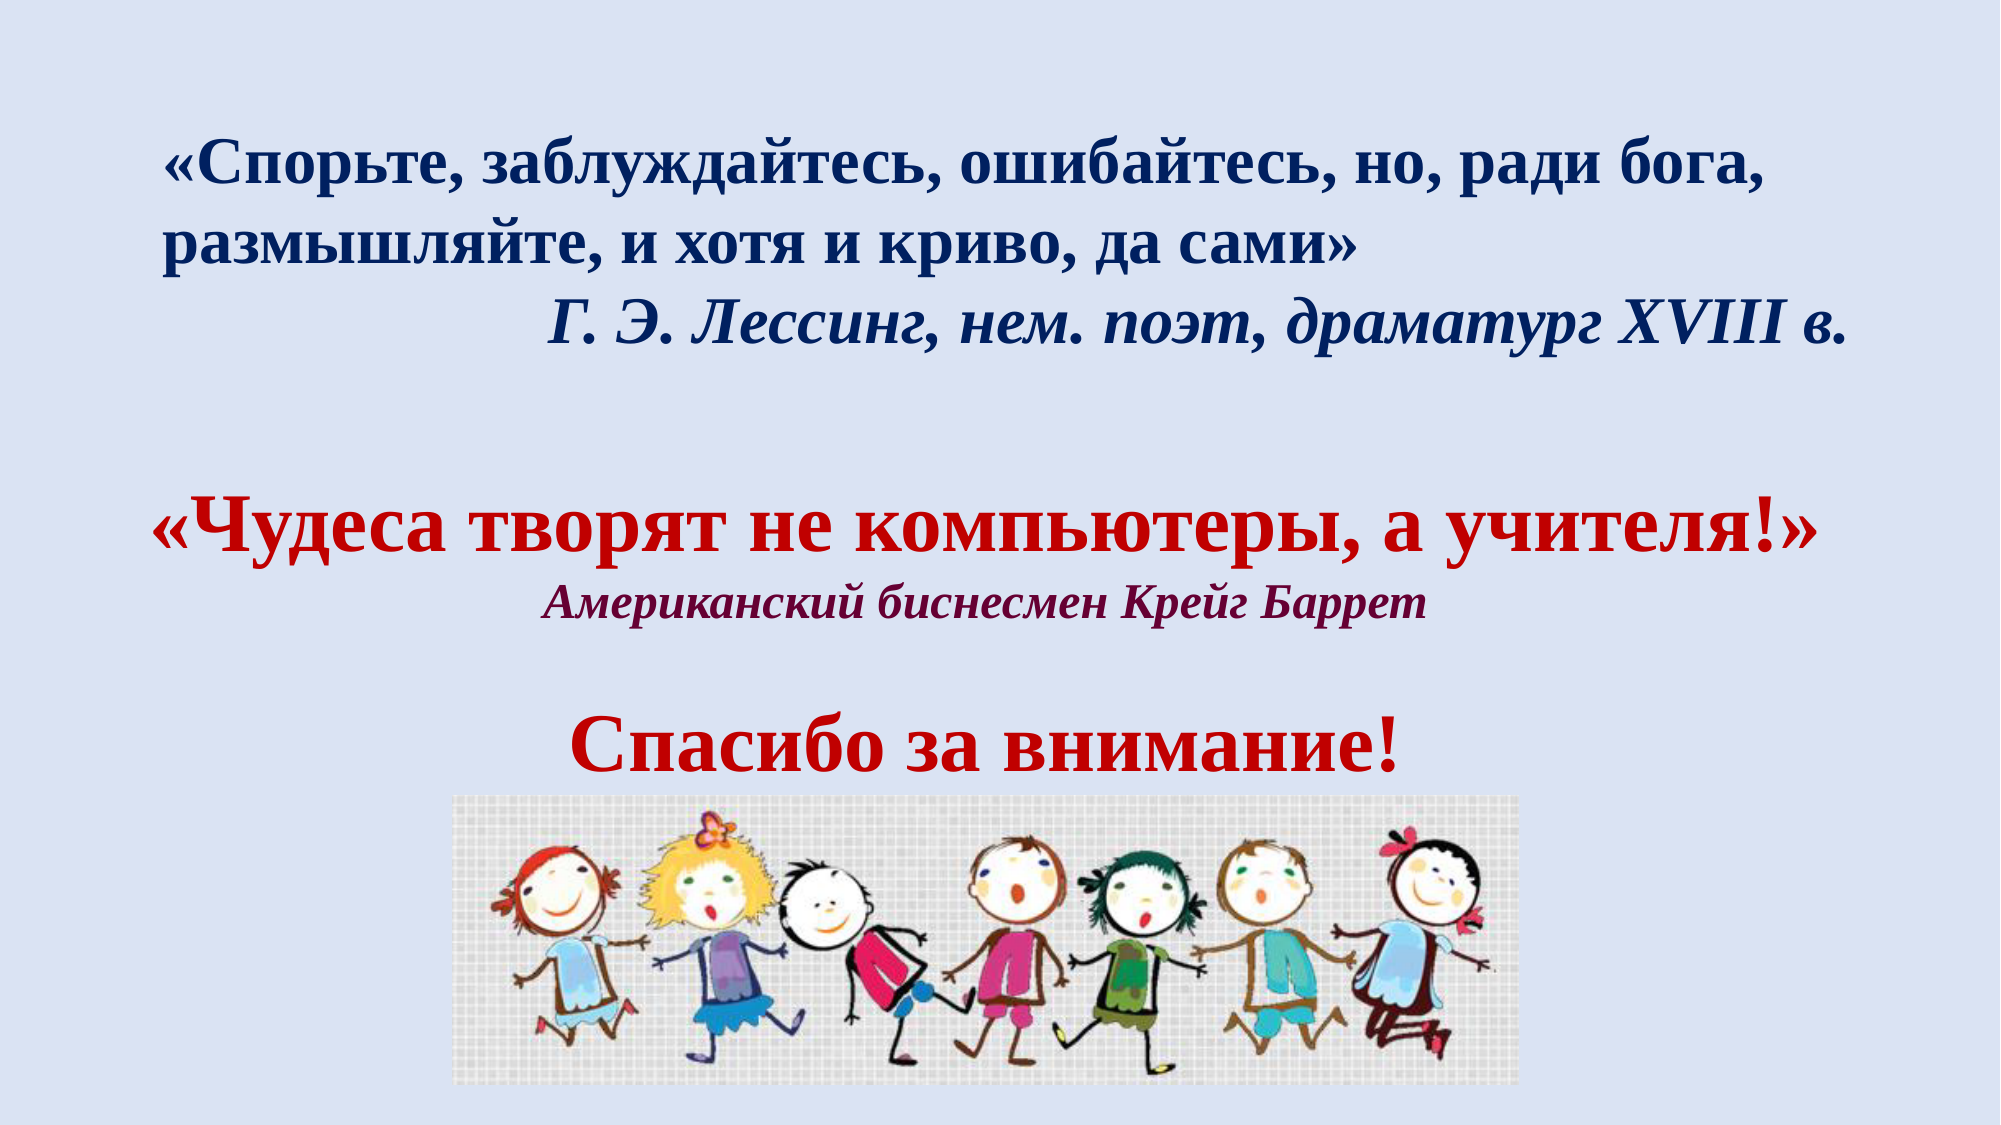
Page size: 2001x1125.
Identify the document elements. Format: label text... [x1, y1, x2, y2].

text_box «Чудеса творят не компьютеры, а учителя!» Американский биснесмен Крейг Баррет Спасибо за внимание! [126, 460, 1845, 896]
picture [452, 795, 1519, 1085]
text_box «Спорьте, заблуждайтесь, ошибайтесь, но, ради бога, размышляйте, и хотя и криво, да сами» Г. Э. Лессинг, нем. поэт, драматург XVIII в. [147, 49, 1884, 470]
